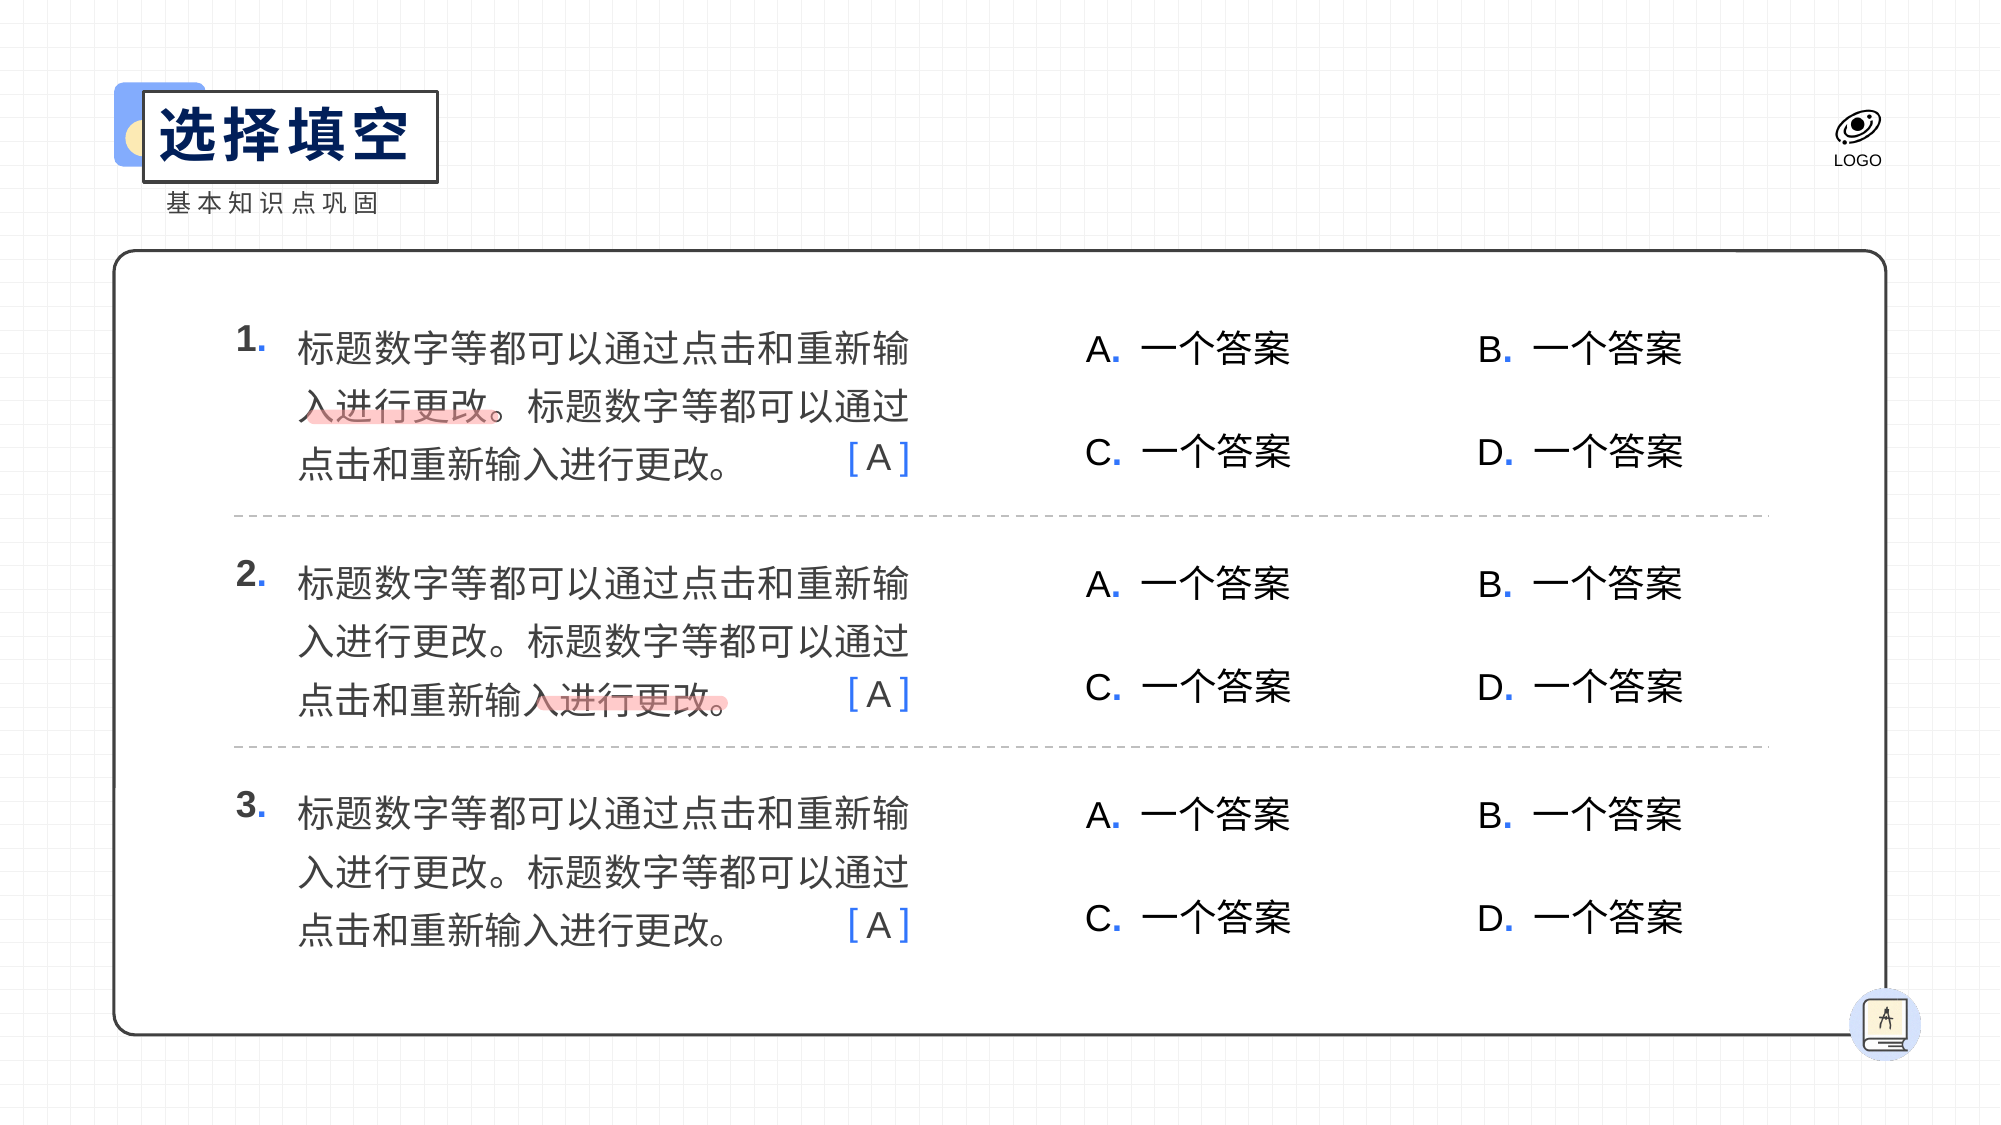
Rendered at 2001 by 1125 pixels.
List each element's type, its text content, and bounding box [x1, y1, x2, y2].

text_box A. 一个答案 [1071, 552, 1306, 613]
picture [1831, 100, 1885, 154]
text_box C. 一个答案 [1070, 886, 1307, 947]
text_box D. 一个答案 [1462, 886, 1699, 947]
text_box A [851, 893, 907, 954]
text_box D. 一个答案 [1462, 420, 1699, 481]
text_box 3. [221, 772, 283, 833]
text_box [ ] [832, 424, 926, 485]
text_box [ ] [832, 890, 926, 950]
text_box 标题数字等都可以通过点击和重新输入进行更改。标题数字等都可以通过点击和重新输入进行更改。 [282, 303, 926, 494]
text_box B. 一个答案 [1463, 317, 1698, 378]
text_box 1. [221, 306, 283, 367]
text_box 标题数字等都可以通过点击和重新输入进行更改。标题数字等都可以通过点击和重新输入进行更改。 [282, 769, 926, 960]
text_box B. 一个答案 [1463, 552, 1698, 613]
text_box A. 一个答案 [1071, 317, 1306, 378]
list 选择填空 [142, 90, 439, 184]
text_box A. 一个答案 [1071, 783, 1306, 844]
picture [1849, 988, 1921, 1061]
text_box [ ] [832, 659, 926, 720]
text_box 2. [221, 542, 283, 602]
text_box B. 一个答案 [1463, 783, 1698, 844]
list 基本知识点巩固 [151, 184, 403, 226]
text_box D. 一个答案 [1462, 655, 1699, 716]
text_box A [851, 425, 907, 486]
text_box 标题数字等都可以通过点击和重新输入进行更改。标题数字等都可以通过点击和重新输入进行更改。 [282, 538, 926, 729]
text_box A [851, 662, 907, 722]
text_box C. 一个答案 [1070, 420, 1307, 481]
text_box C. 一个答案 [1070, 655, 1307, 716]
